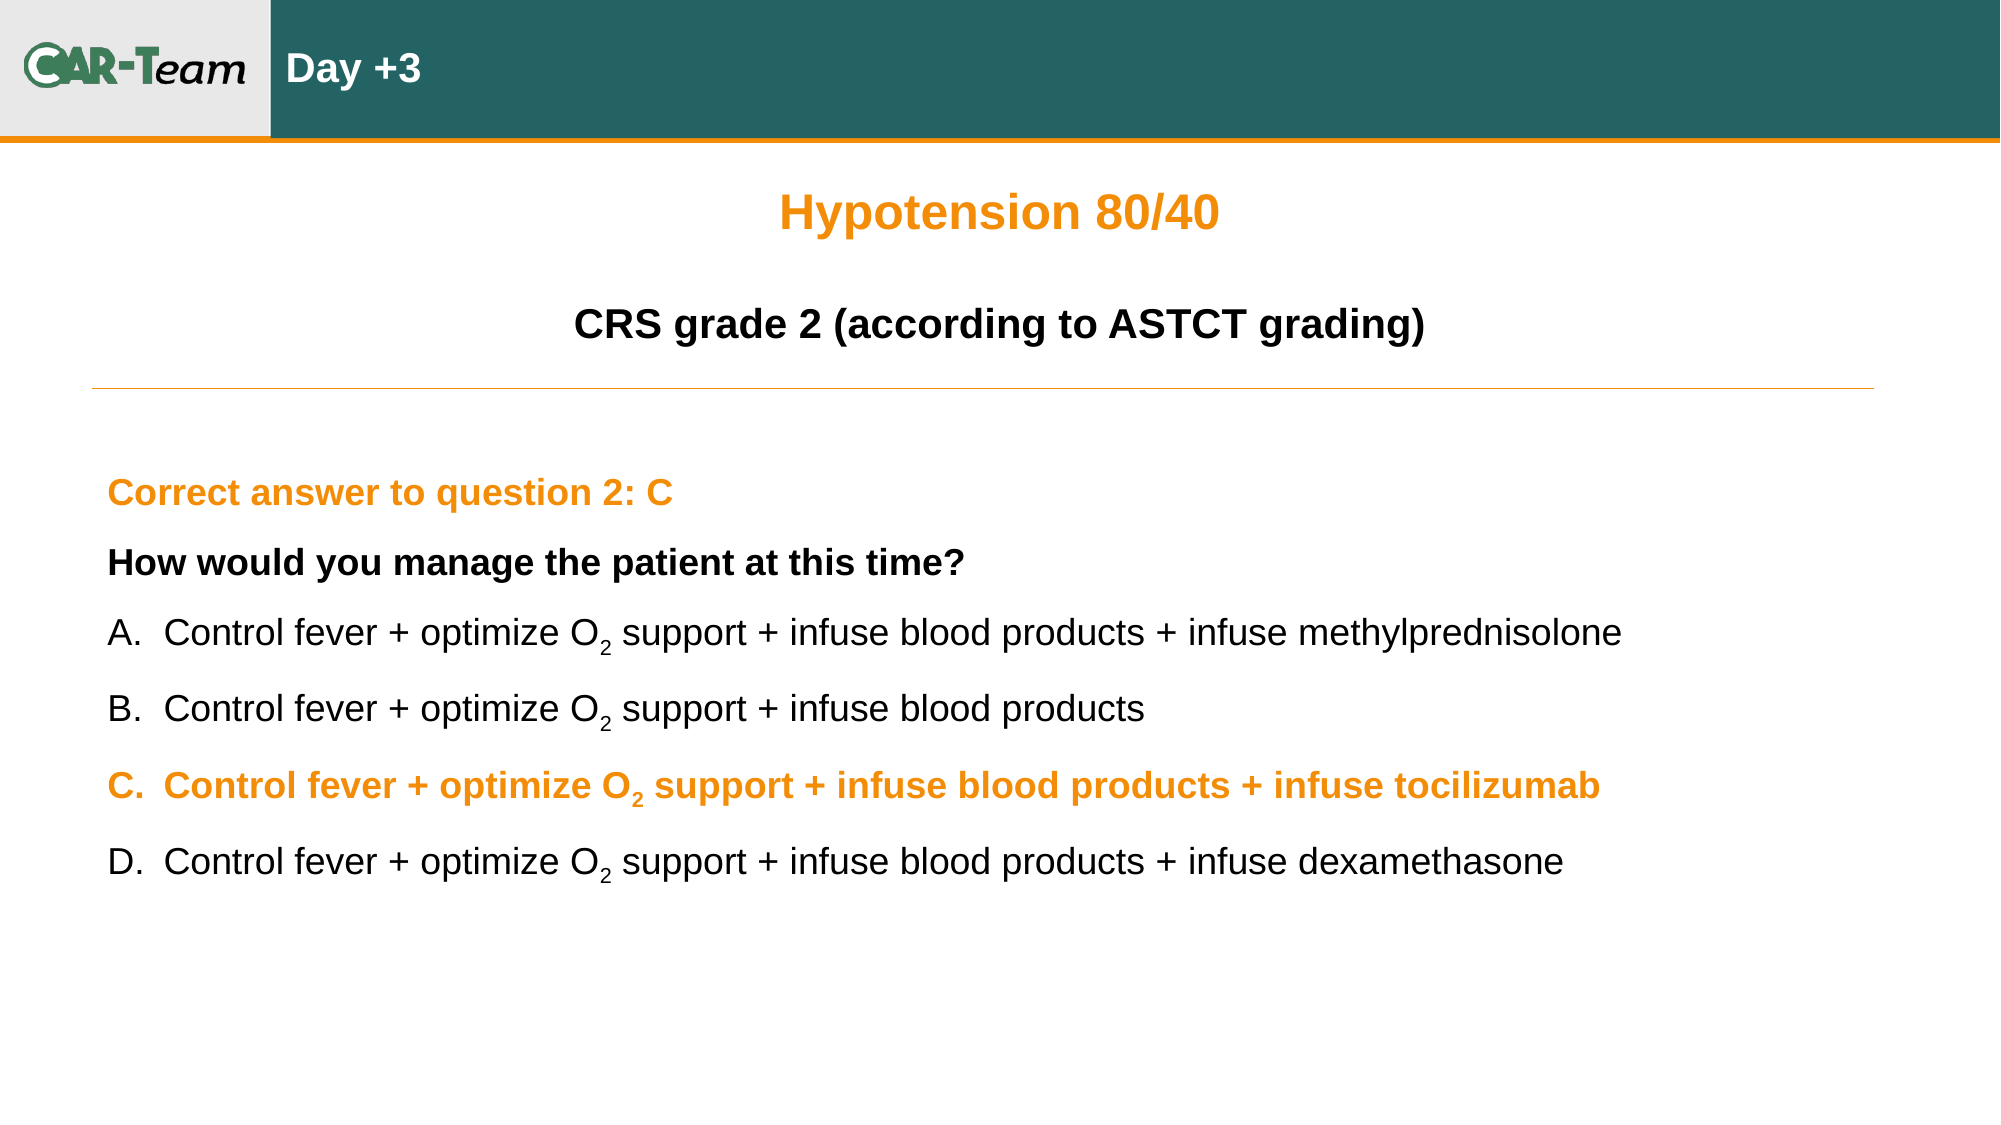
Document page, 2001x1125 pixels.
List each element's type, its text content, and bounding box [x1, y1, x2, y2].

text_box Correct answer to question 2: C How would you manage the patient at this time? Control fever + optimize O2 support + infuse blood products + infuse methylprednisolone Control fever + optimize O2 support + infuse blood products Control fever + optimize O2 support + infuse blood products + infuse tocilizumab Control fever + optimize O2 support + infuse blood products + infuse dexamethasone [92, 460, 1874, 896]
text_box Hypotension 80/40 [764, 171, 1236, 247]
picture [24, 42, 245, 88]
text_box CRS grade 2 (according to ASTCT grading) [559, 289, 1441, 355]
title Day +3 [270, 0, 1996, 139]
